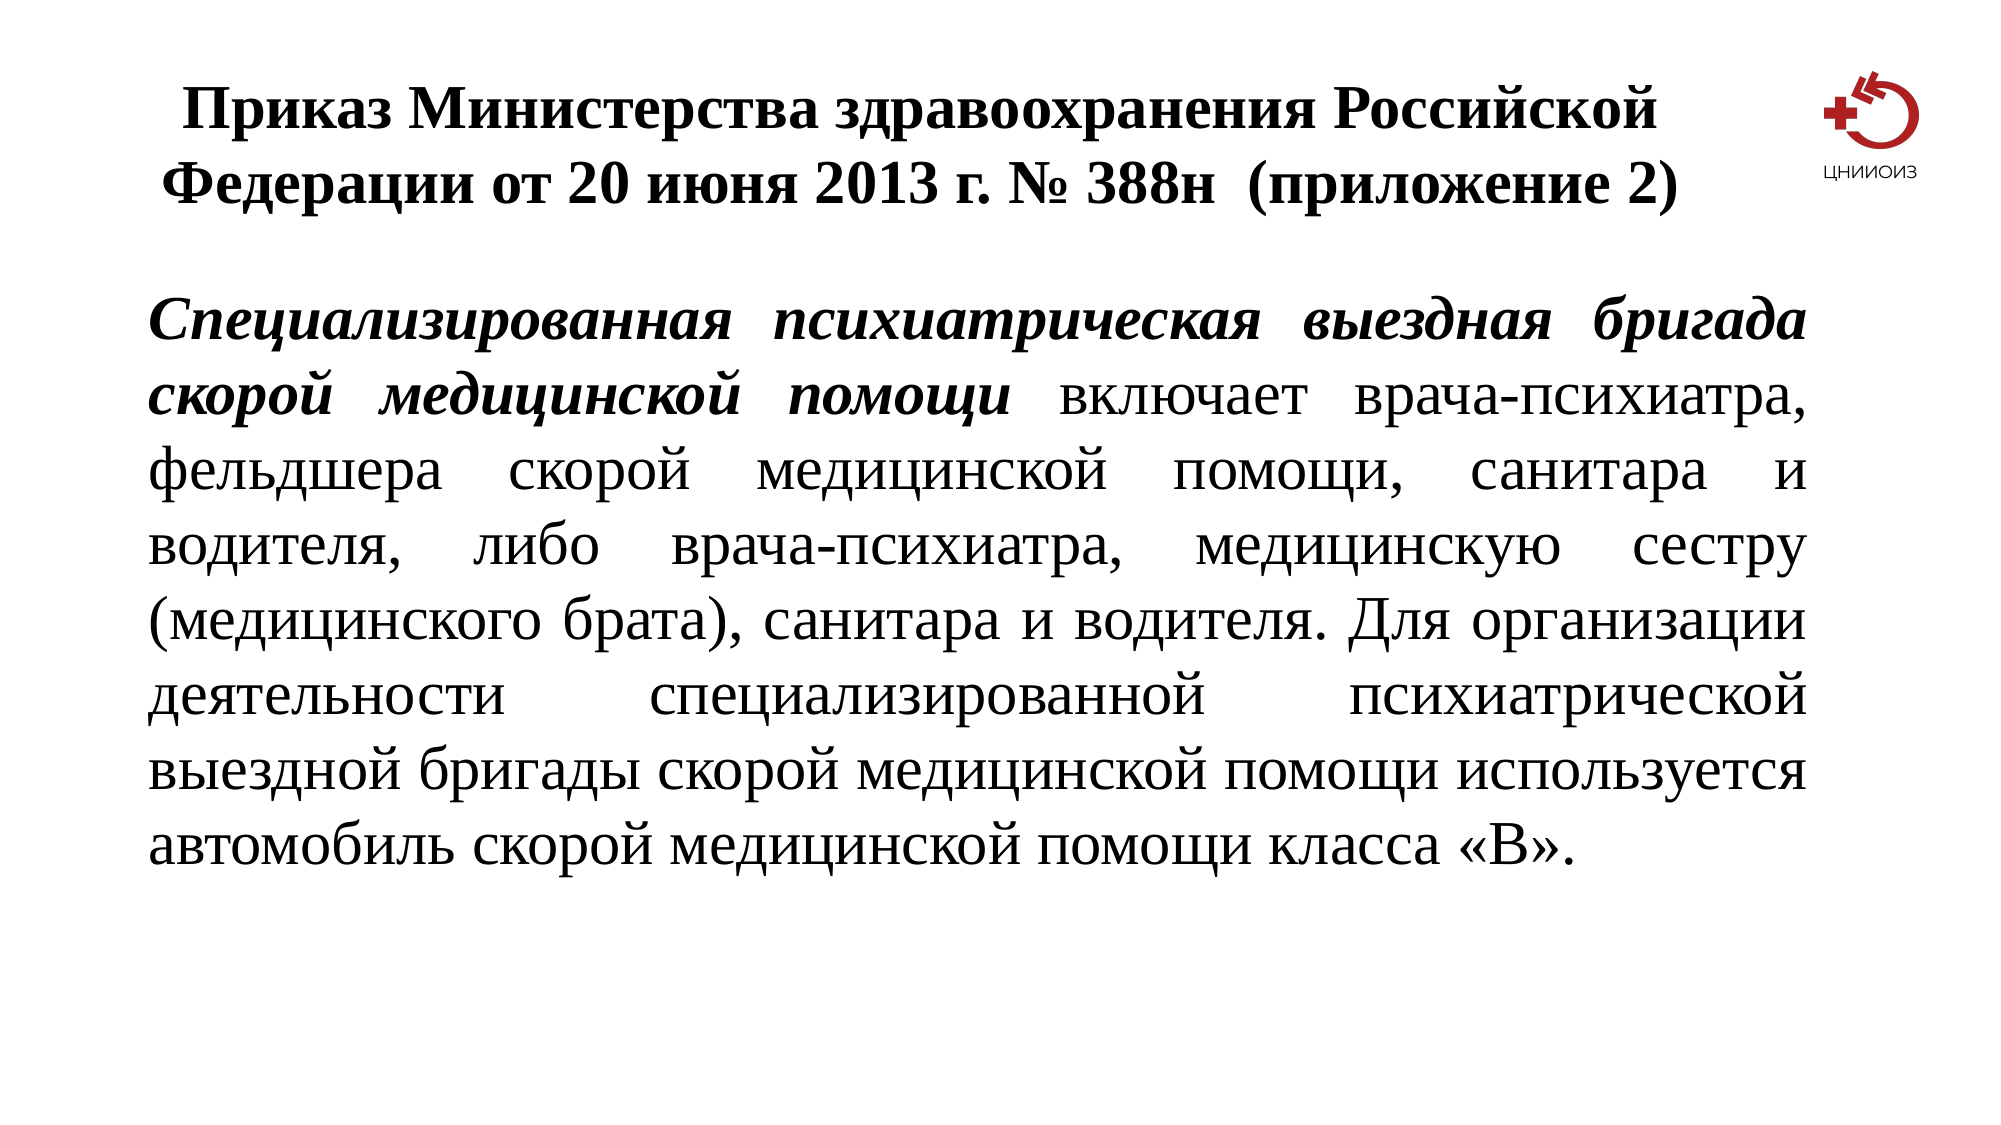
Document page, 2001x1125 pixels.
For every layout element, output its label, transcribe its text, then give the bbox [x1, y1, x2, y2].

picture [1824, 70, 1919, 182]
list Специализированная психиатрическая выездная бригада скорой медицинской помощи включает врача-психиатра, фельдшера скорой медицинской помощи, санитара и водителя, либо врача-психиатра, медицинскую сестру (медицинского брата), санитара и водителя. Для организации деятельности специализированной психиатрической выездной бригады скорой медицинской помощи используется автомобиль скорой медицинской помощи класса «B». [133, 269, 1825, 1055]
title Приказ Министерства здравоохранения Российской Федерации от 20 июня 2013 г. № 388н (приложение 2) [122, 46, 1721, 235]
